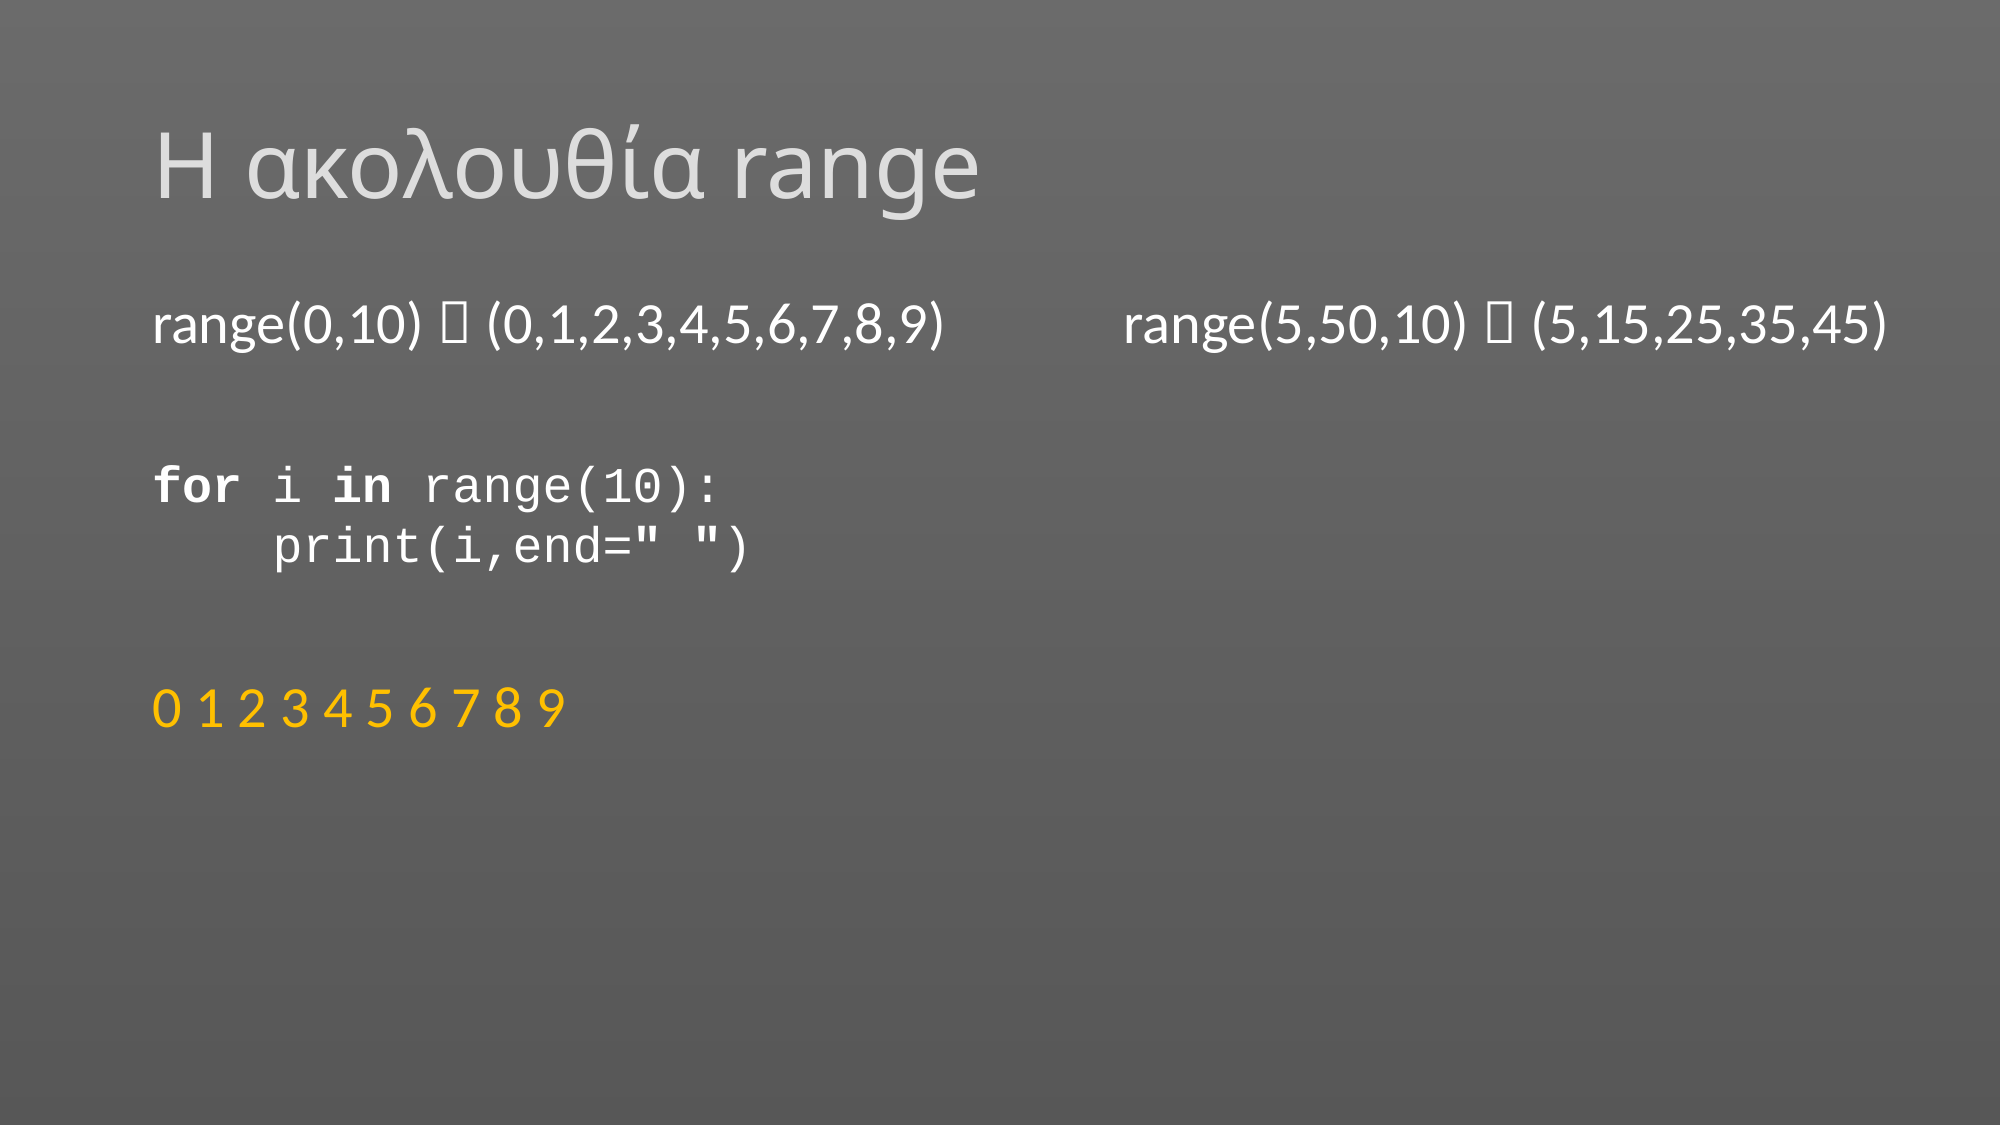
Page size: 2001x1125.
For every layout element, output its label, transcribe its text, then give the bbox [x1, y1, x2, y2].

title H ακολουθία range [137, 59, 1863, 277]
text_box for i in range(10): print(i,end=" ") [137, 444, 947, 580]
text_box 0 1 2 3 4 5 6 7 8 9 [137, 661, 757, 747]
text_box range(0,10)  (0,1,2,3,4,5,6,7,8,9) [137, 277, 1108, 363]
text_box range(5,50,10)  (5,15,25,35,45) [1108, 277, 2000, 363]
